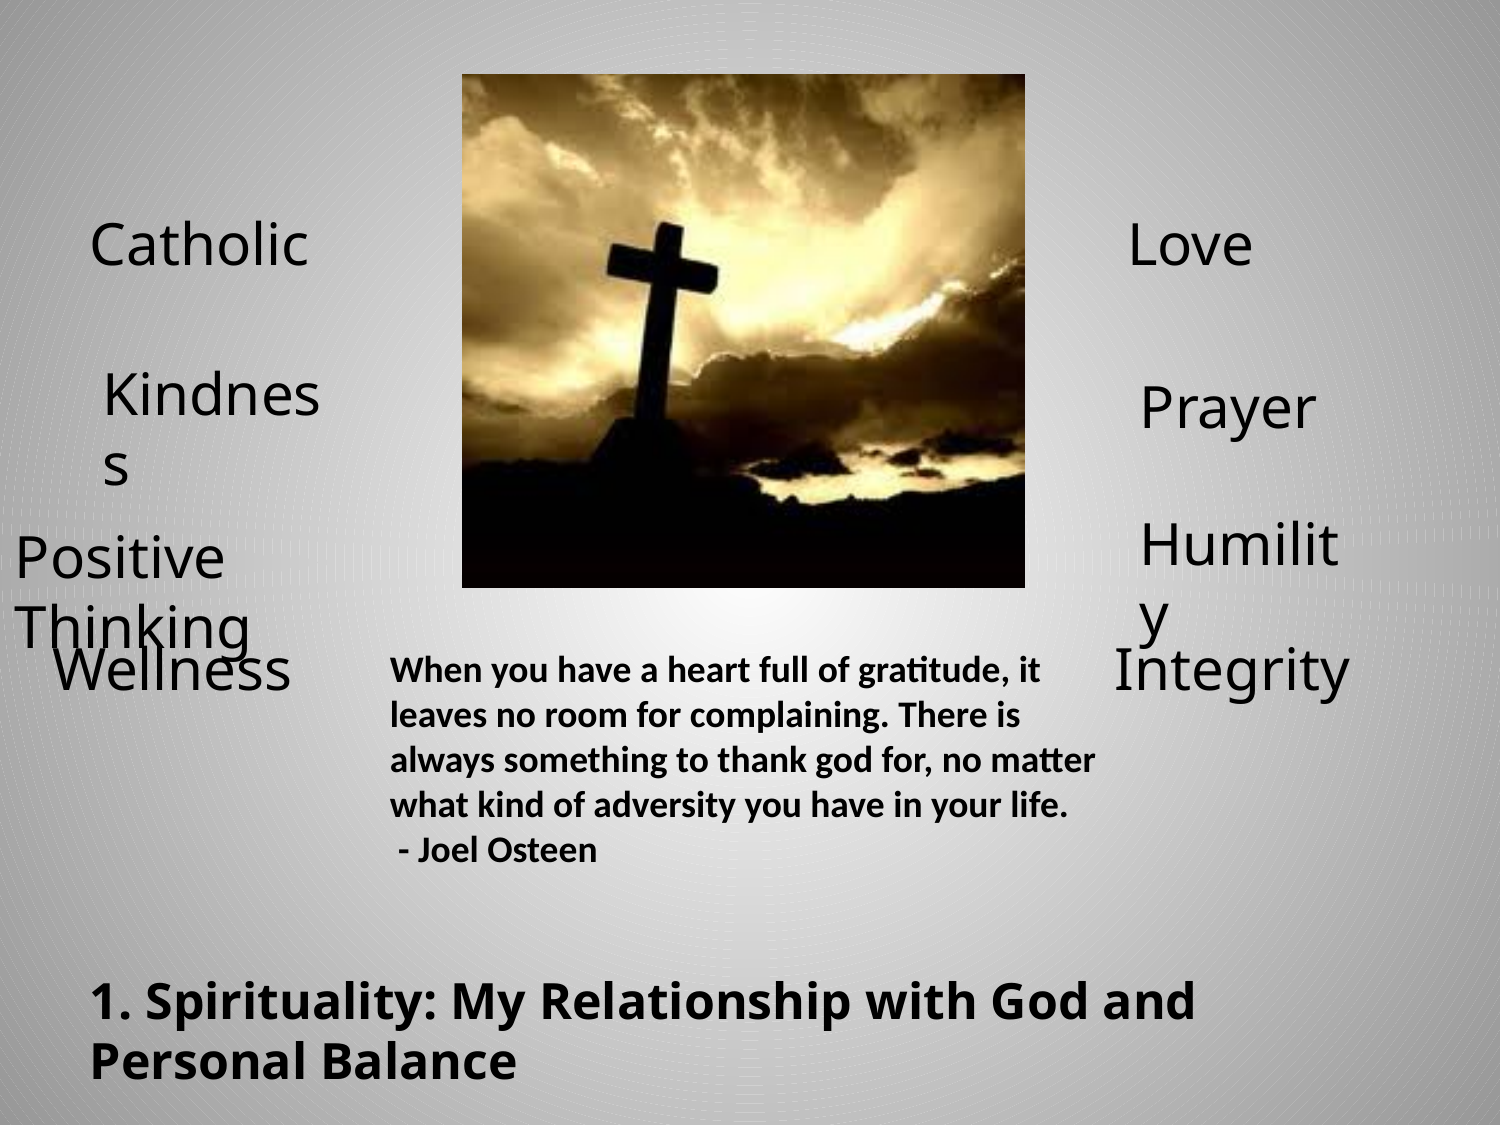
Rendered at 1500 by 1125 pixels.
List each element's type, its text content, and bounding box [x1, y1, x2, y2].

text_box Love [1112, 200, 1400, 285]
text_box Catholic [75, 200, 350, 285]
text_box Integrity [1100, 624, 1425, 710]
text_box Positive Thinking [0, 512, 438, 668]
text_box Humility [1125, 499, 1375, 624]
text_box When you have a heart full of gratitude, it leaves no room for complaining. There is always something to thank god for, no matter what kind of adversity you have in your life. - Joel Osteen [374, 637, 1125, 923]
text_box Prayer [1124, 362, 1413, 448]
text_box 1. Spirituality: My Relationship with God and Personal Balance [74, 962, 1413, 1098]
text_box Wellness [37, 624, 375, 710]
picture [462, 74, 1026, 588]
text_box Kindness [87, 349, 350, 505]
